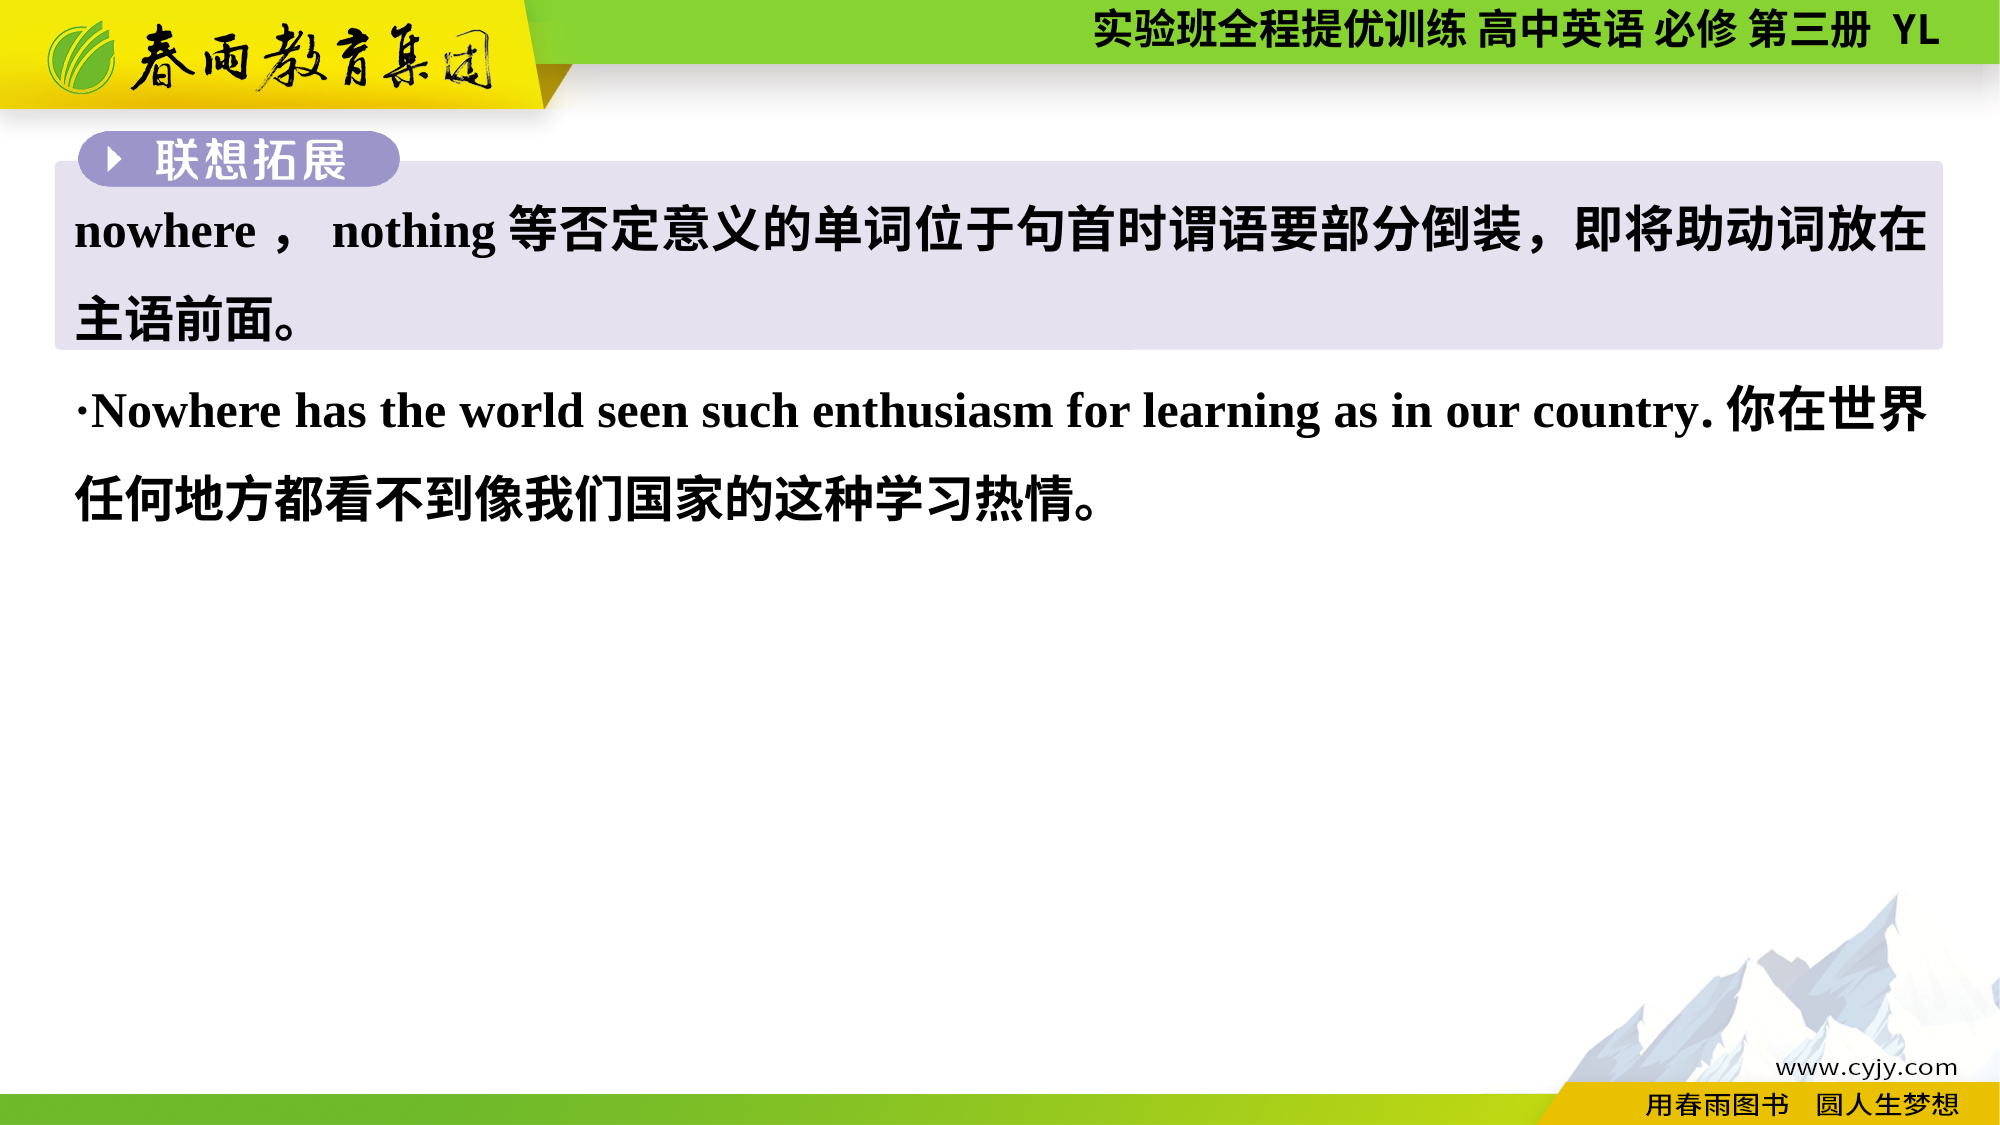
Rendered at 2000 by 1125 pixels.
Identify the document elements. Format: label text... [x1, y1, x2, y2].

picture [0, 0, 2000, 1125]
list nowhere，nothing等否定意义的单词位于句首时谓语要部分倒装，即将助动词放在主语前面。 ·Nowhere has the world seen such enthusiasm for learning as in our country.你在世界任何地方都看不到像我们国家的这种学习热情。 [59, 159, 1944, 528]
text_box [54, 161, 59, 350]
